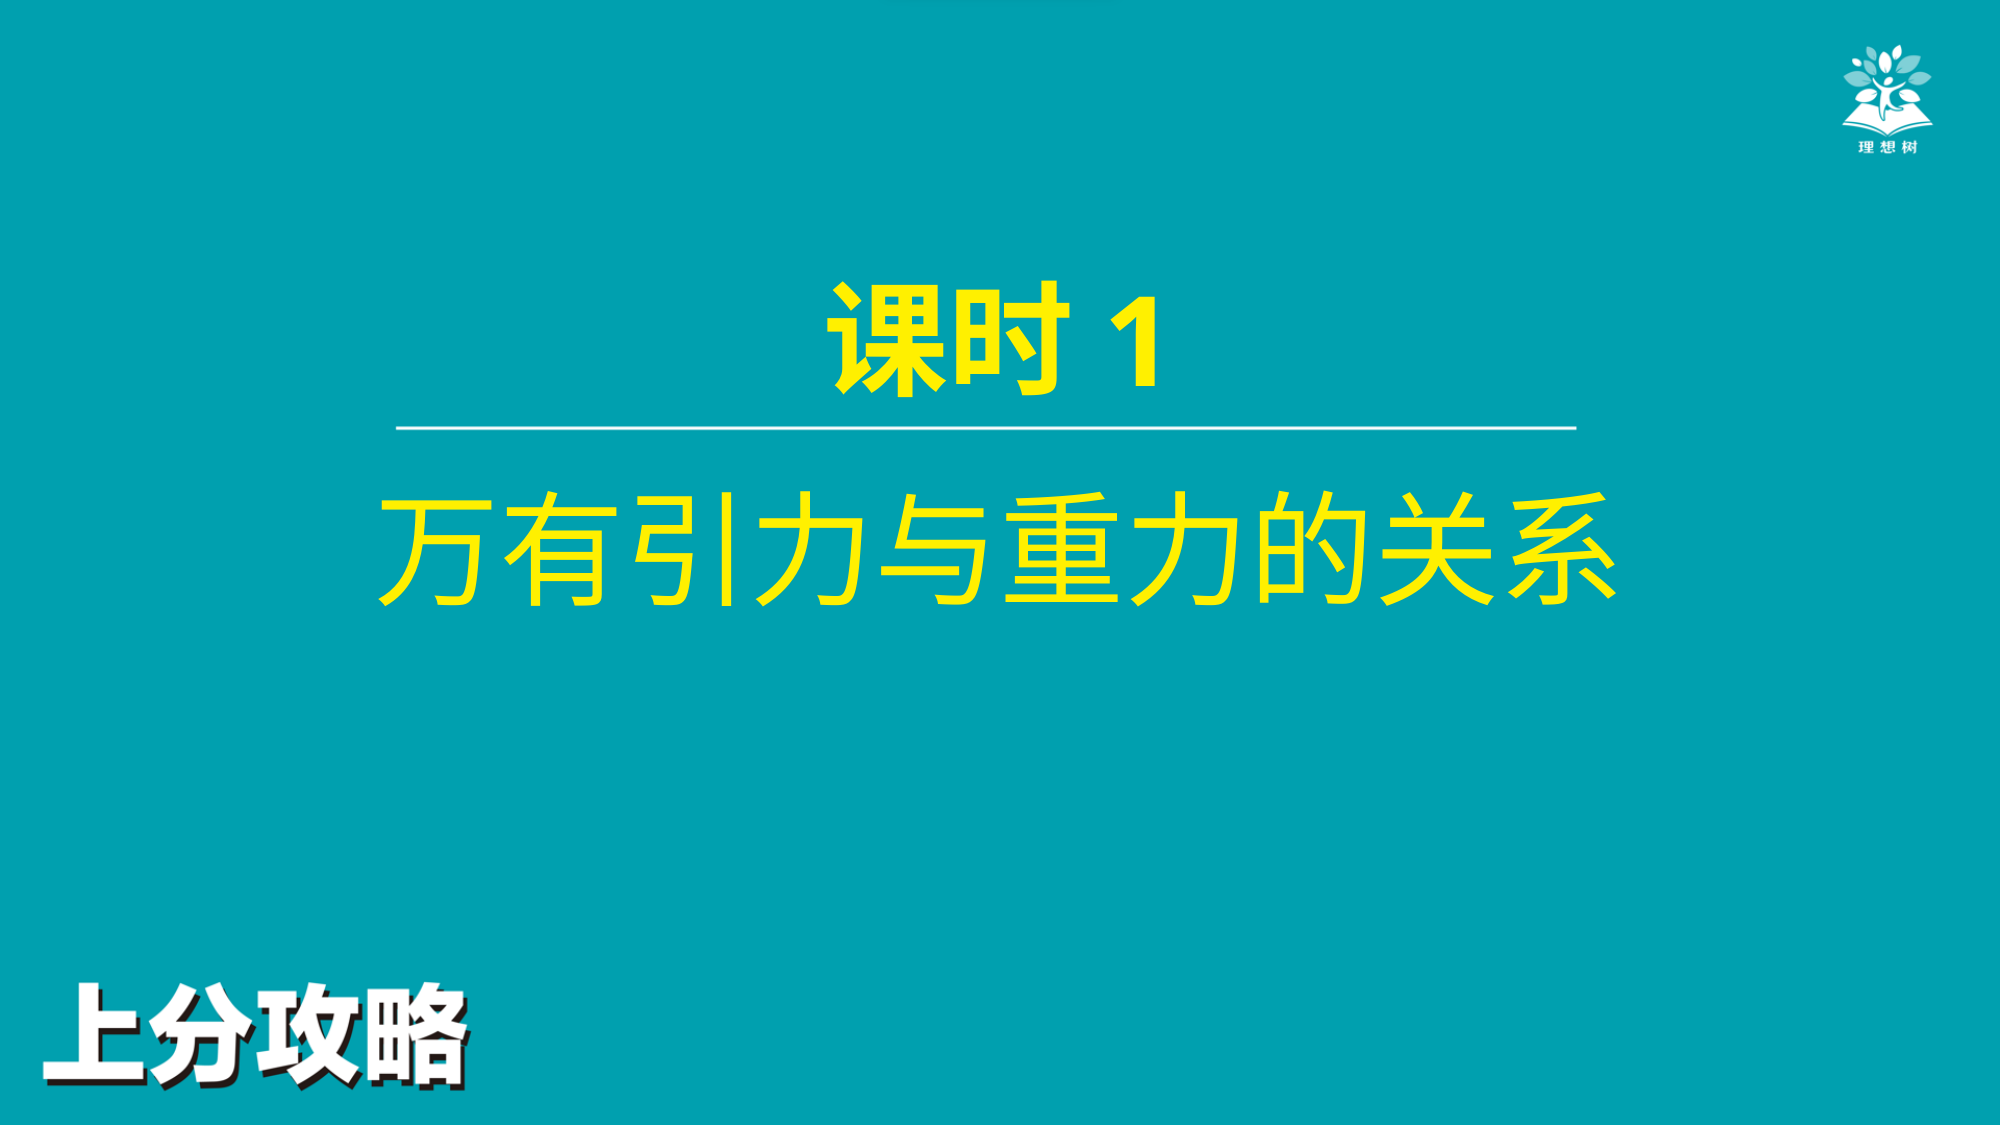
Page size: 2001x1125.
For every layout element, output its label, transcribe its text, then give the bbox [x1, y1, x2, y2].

picture [0, 417, 2000, 460]
text_box 万有引力与重力的关系 [0, 460, 2000, 627]
picture [0, 0, 2000, 250]
picture [0, 627, 2000, 1125]
text_box 课时1 [0, 250, 2000, 417]
